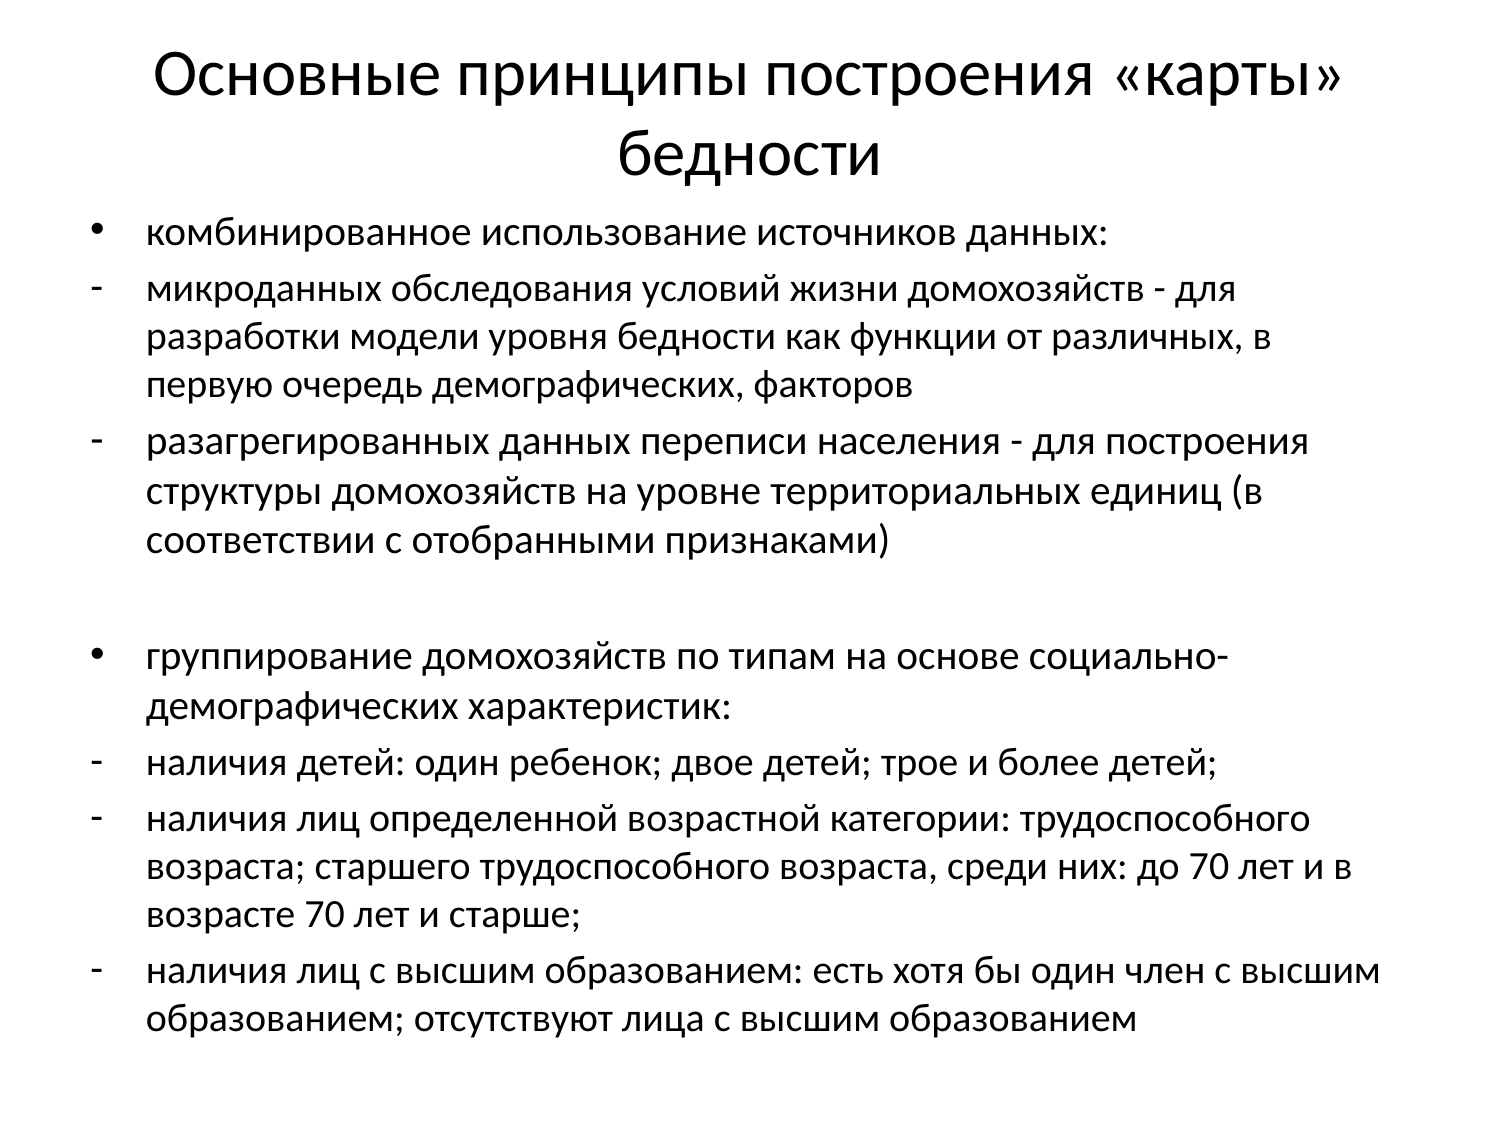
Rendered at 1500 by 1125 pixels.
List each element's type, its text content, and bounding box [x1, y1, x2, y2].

list комбинированное использование источников данных: микроданных обследования условий жизни домохозяйств - для разработки модели уровня бедности как функции от различных, в первую очередь демографических, факторов разагрегированных данных переписи населения - для построения структуры домохозяйств на уровне территориальных единиц (в соответствии с отобранными признаками) группирование домохозяйств по типам на основе социально-демографических характеристик: наличия детей: один ребенок; двое детей; трое и более детей; наличия лиц определенной возрастной категории: трудоспособного возраста; старшего трудоспособного возраста, среди них: до 70 лет и в возрасте 70 лет и старше; наличия лиц с высшим образованием: есть хотя бы один член с высшим образованием; отсутствуют лица с высшим образованием [75, 196, 1425, 1059]
title Основные принципы построения «карты» бедности [75, 45, 1425, 173]
